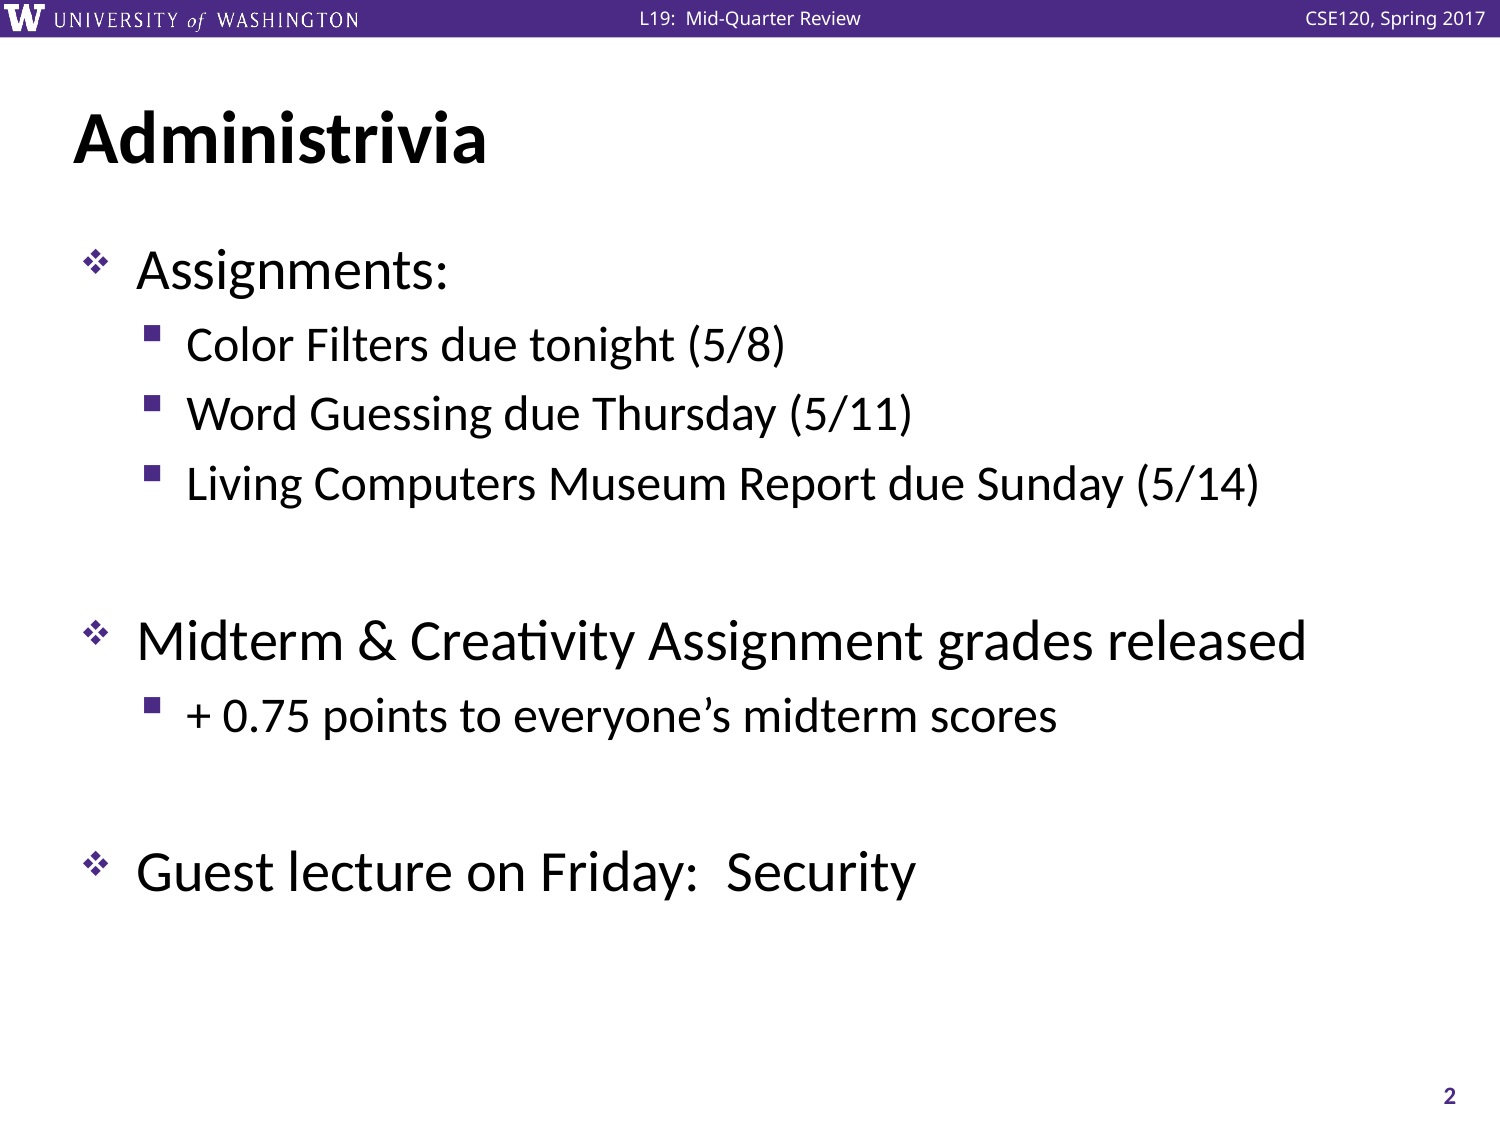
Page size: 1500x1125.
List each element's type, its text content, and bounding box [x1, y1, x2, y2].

slide_number 2 [1400, 1065, 1500, 1125]
list Assignments: Color Filters due tonight (5/8) Word Guessing due Thursday (5/11) Living Computers Museum Report due Sunday (5/14) Midterm & Creativity Assignment grades released + 0.75 points to everyone’s midterm scores Guest lecture on Friday: Security [64, 223, 1438, 1040]
picture [4, 4, 358, 32]
title Administrivia [58, 71, 1438, 197]
